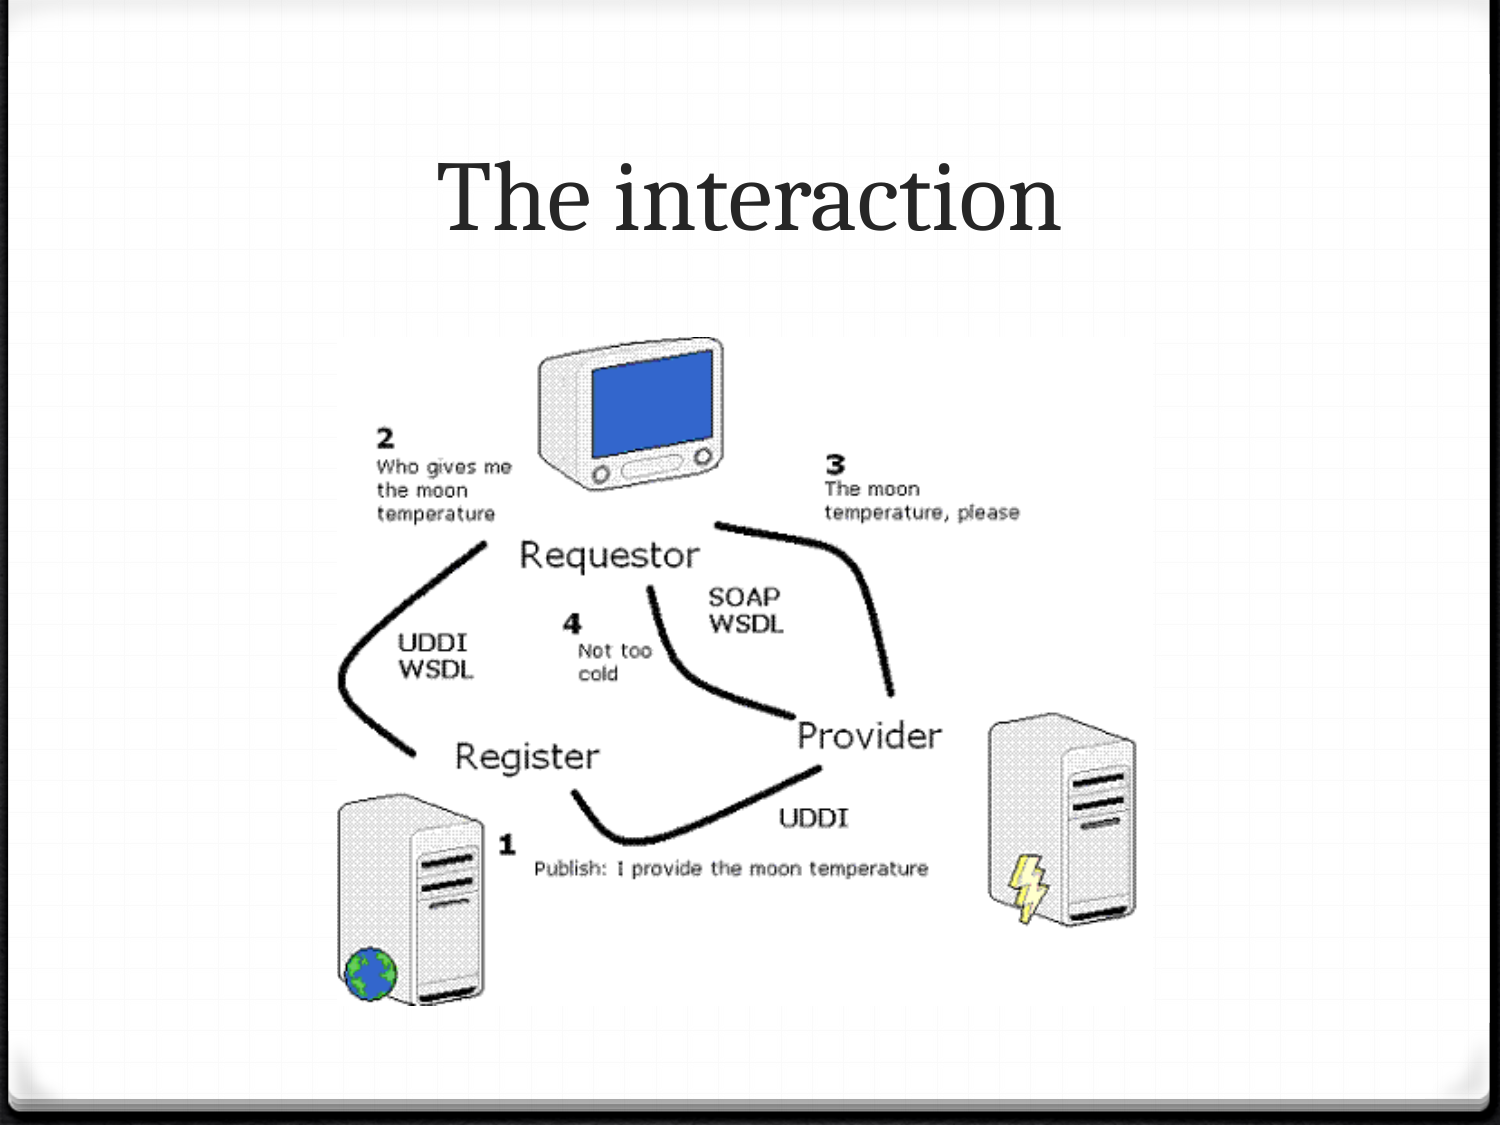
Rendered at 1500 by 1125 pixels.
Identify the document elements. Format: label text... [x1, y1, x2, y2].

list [337, 337, 1153, 1007]
picture [0, 0, 1500, 1125]
title The interaction [90, 71, 1410, 309]
